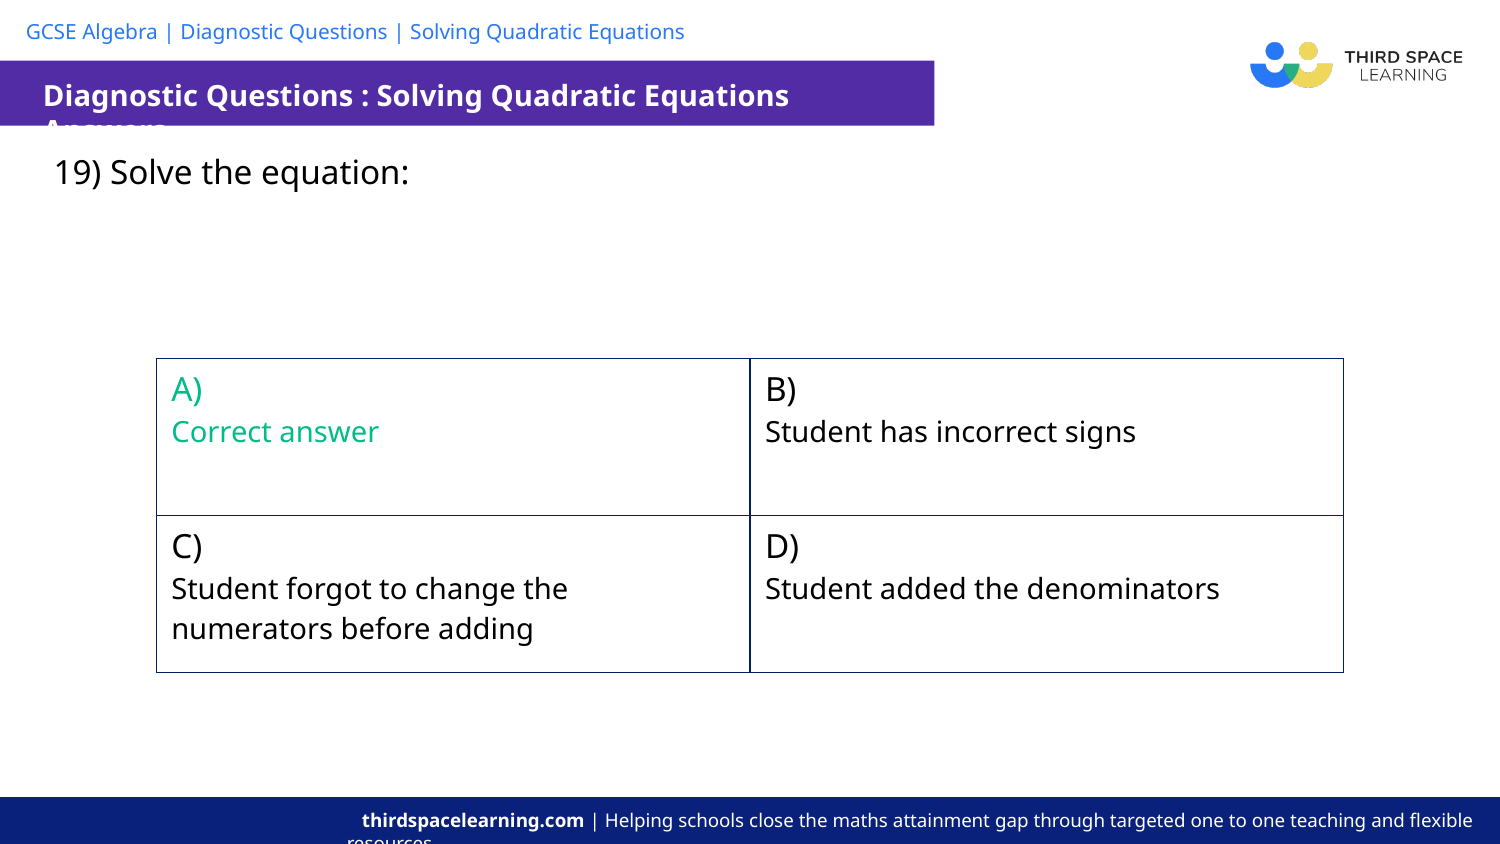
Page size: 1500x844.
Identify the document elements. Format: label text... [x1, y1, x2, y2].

text_box Diagnostic Questions : Solving Quadratic Equations Answers [27, 61, 899, 141]
picture [1250, 33, 1465, 99]
